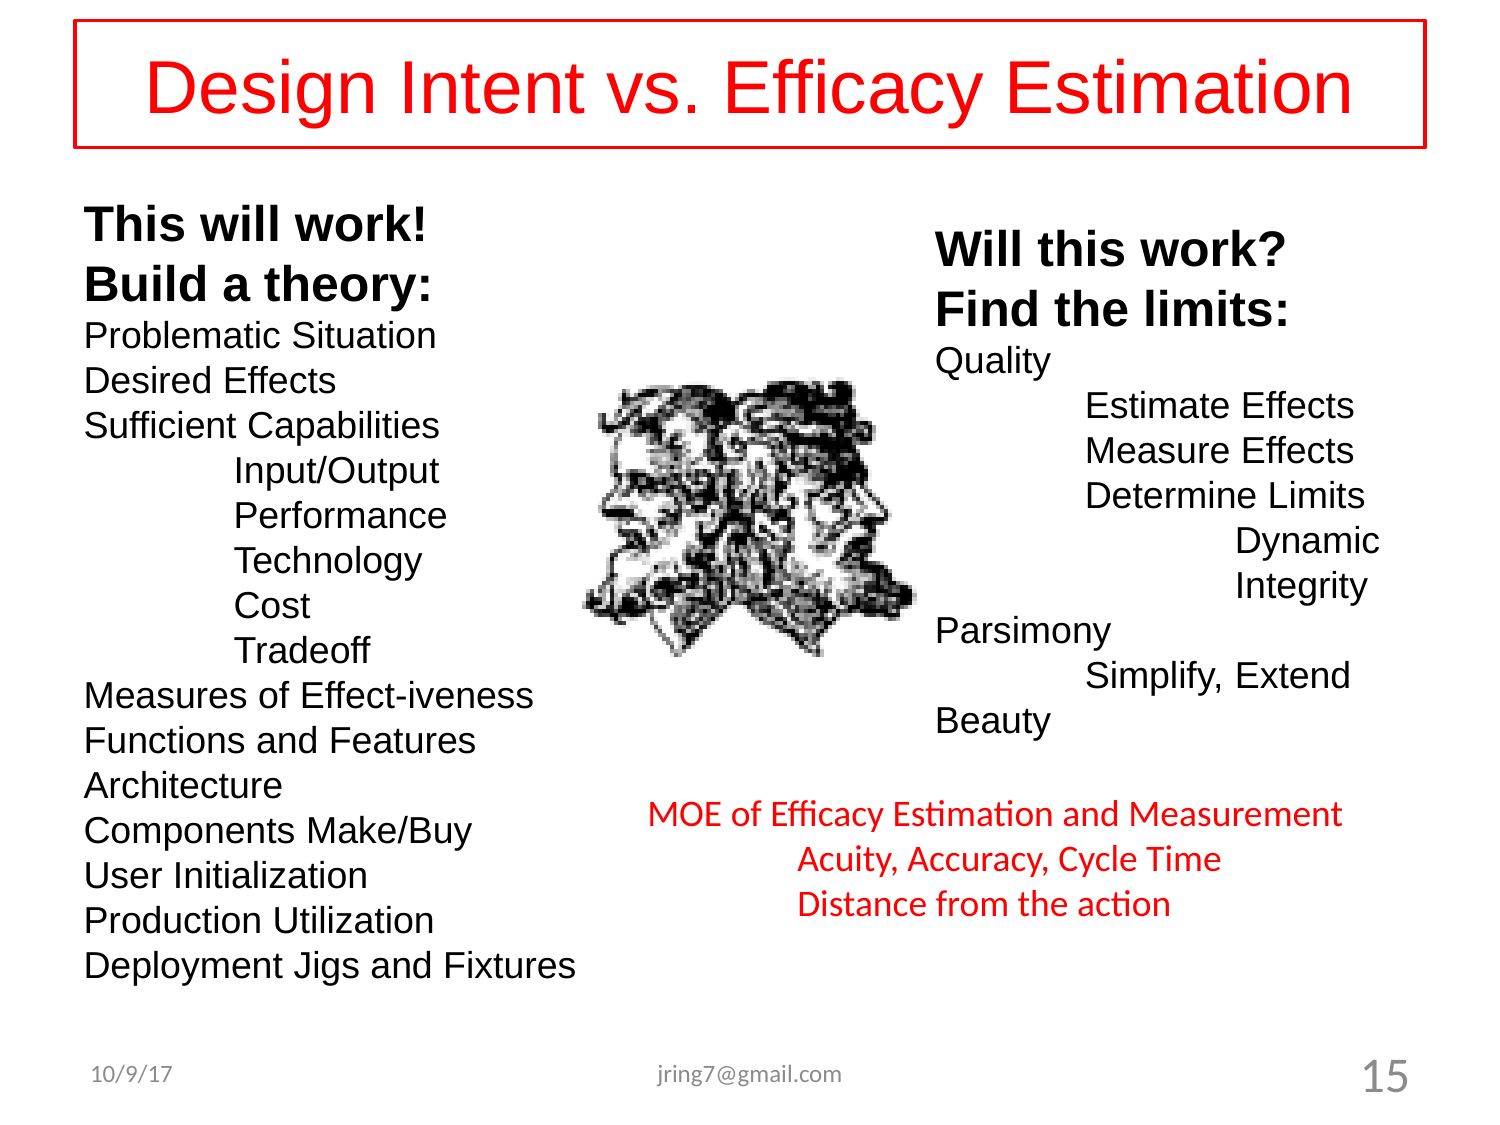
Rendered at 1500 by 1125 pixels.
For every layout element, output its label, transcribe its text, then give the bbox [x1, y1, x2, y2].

picture [578, 372, 917, 663]
text_box MOE of Efficacy Estimation and Measurement Acuity, Accuracy, Cycle Time Distance from the action [632, 781, 1359, 977]
slide_number 15 [1074, 1042, 1425, 1103]
title Design Intent vs. Efficacy Estimation [75, 20, 1425, 148]
text_box Will this work? Find the limits: Quality Estimate Effects Measure Effects Determine Limits Dynamic Integrity Parsimony Simplify, Extend Beauty [919, 208, 1395, 749]
text_box This will work! Build a theory: Problematic Situation Desired Effects Sufficient Capabilities Input/Output Performance Technology Cost Tradeoff Measures of Effect-iveness Functions and Features Architecture Components Make/Buy User Initialization Production Utilization Deployment Jigs and Fixtures [68, 183, 592, 1039]
footer jring7@gmail.com [512, 1042, 988, 1103]
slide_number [75, 1042, 425, 1103]
